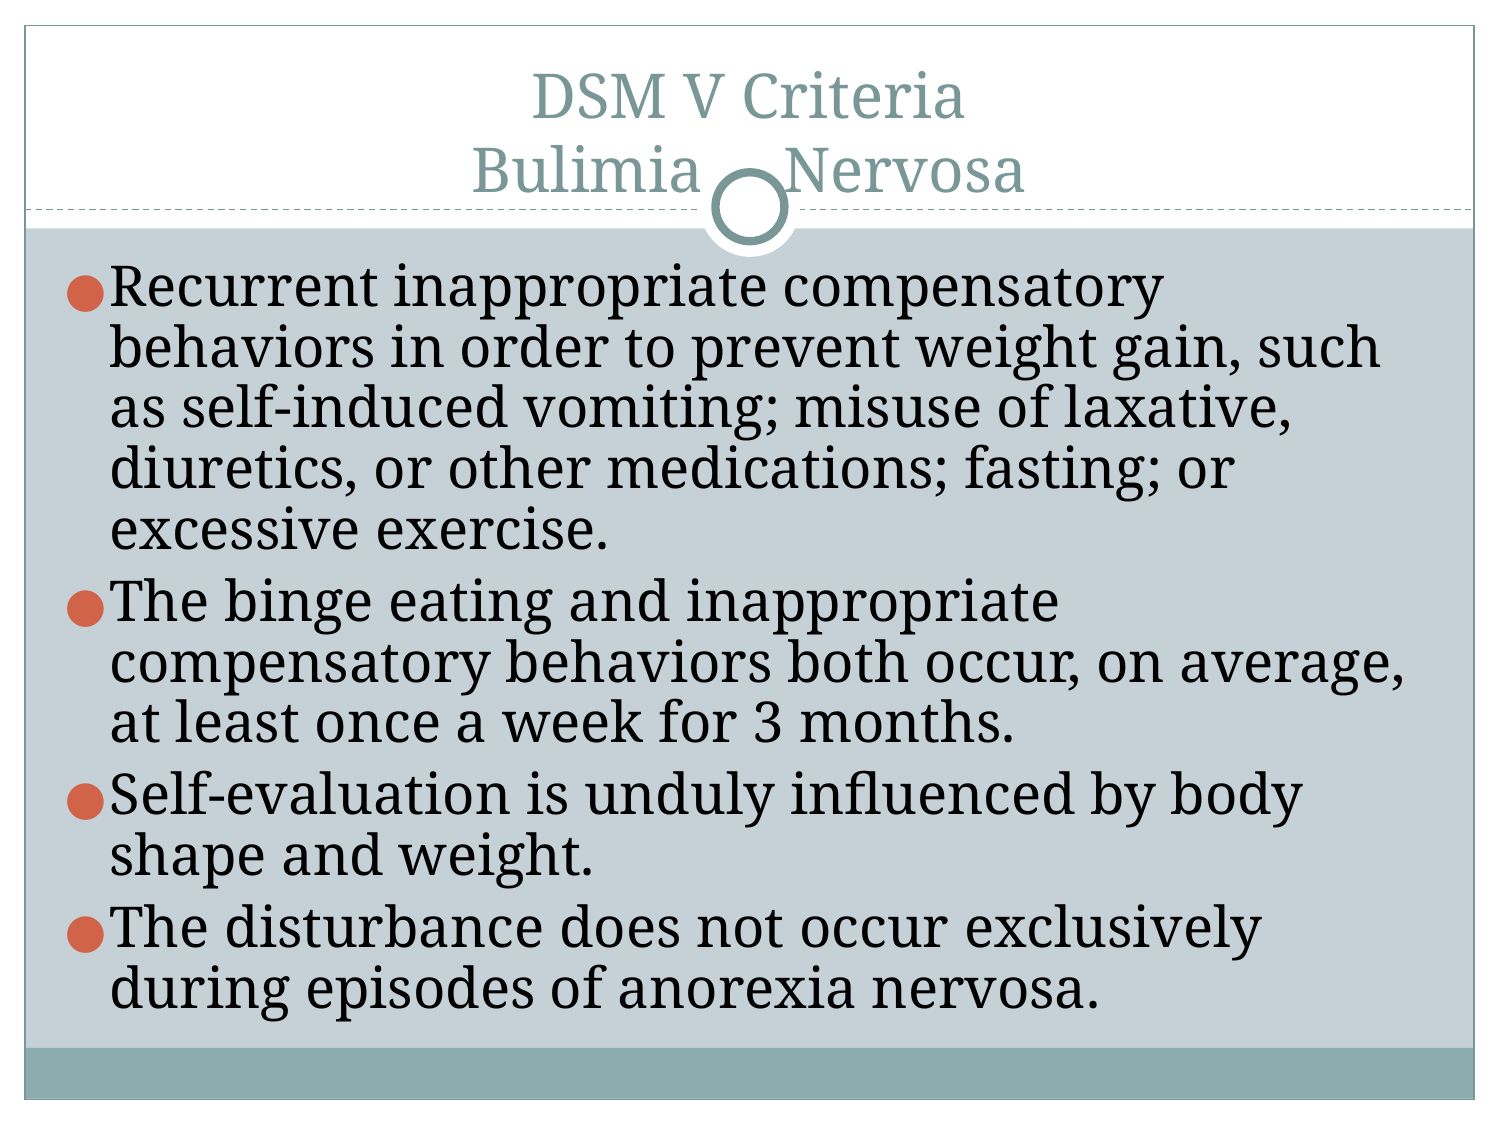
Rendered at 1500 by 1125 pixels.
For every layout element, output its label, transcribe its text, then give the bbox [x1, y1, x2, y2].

title DSM V Criteria Bulimia Nervosa [49, 37, 1450, 213]
list Recurrent inappropriate compensatory behaviors in order to prevent weight gain, such as self-induced vomiting; misuse of laxative, diuretics, or other medications; fasting; or excessive exercise. The binge eating and inappropriate compensatory behaviors both occur, on average, at least once a week for 3 months. Self-evaluation is unduly influenced by body shape and weight. The disturbance does not occur exclusively during episodes of anorexia nervosa. [49, 250, 1445, 1001]
